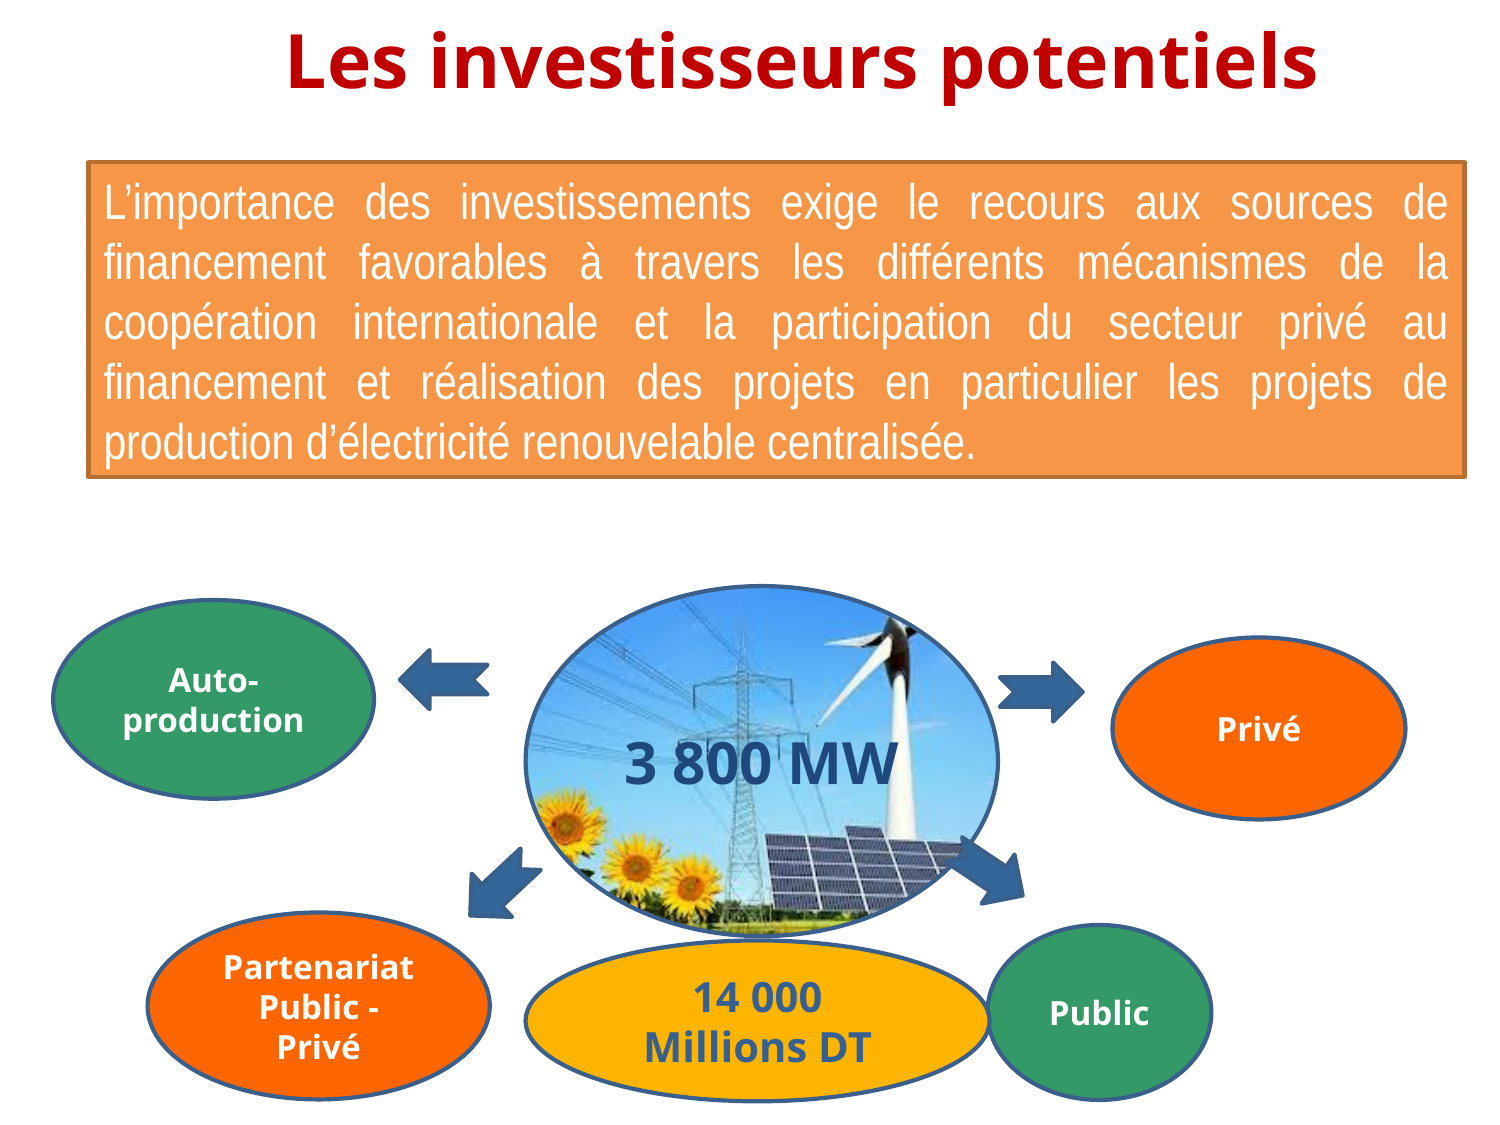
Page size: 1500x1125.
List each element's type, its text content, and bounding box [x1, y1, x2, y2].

text_box L’importance des investissements exige le recours aux sources de financement favorables à travers les différents mécanismes de la coopération internationale et la participation du secteur privé au financement et réalisation des projets en particulier les projets de production d’électricité renouvelable centralisée. [86, 160, 1467, 479]
text_box Privé [1110, 635, 1408, 822]
text_box [943, 835, 1025, 906]
text_box Public [986, 922, 1214, 1103]
text_box [468, 846, 543, 920]
text_box Auto- production [51, 597, 377, 801]
title Les investisseurs potentiels [103, 42, 1500, 185]
text_box 3 800 MW [523, 583, 1001, 938]
text_box [397, 648, 490, 712]
text_box 14 000 Millions DT [523, 938, 992, 1104]
text_box Partenariat Public - Privé [145, 910, 492, 1102]
text_box [997, 660, 1085, 724]
